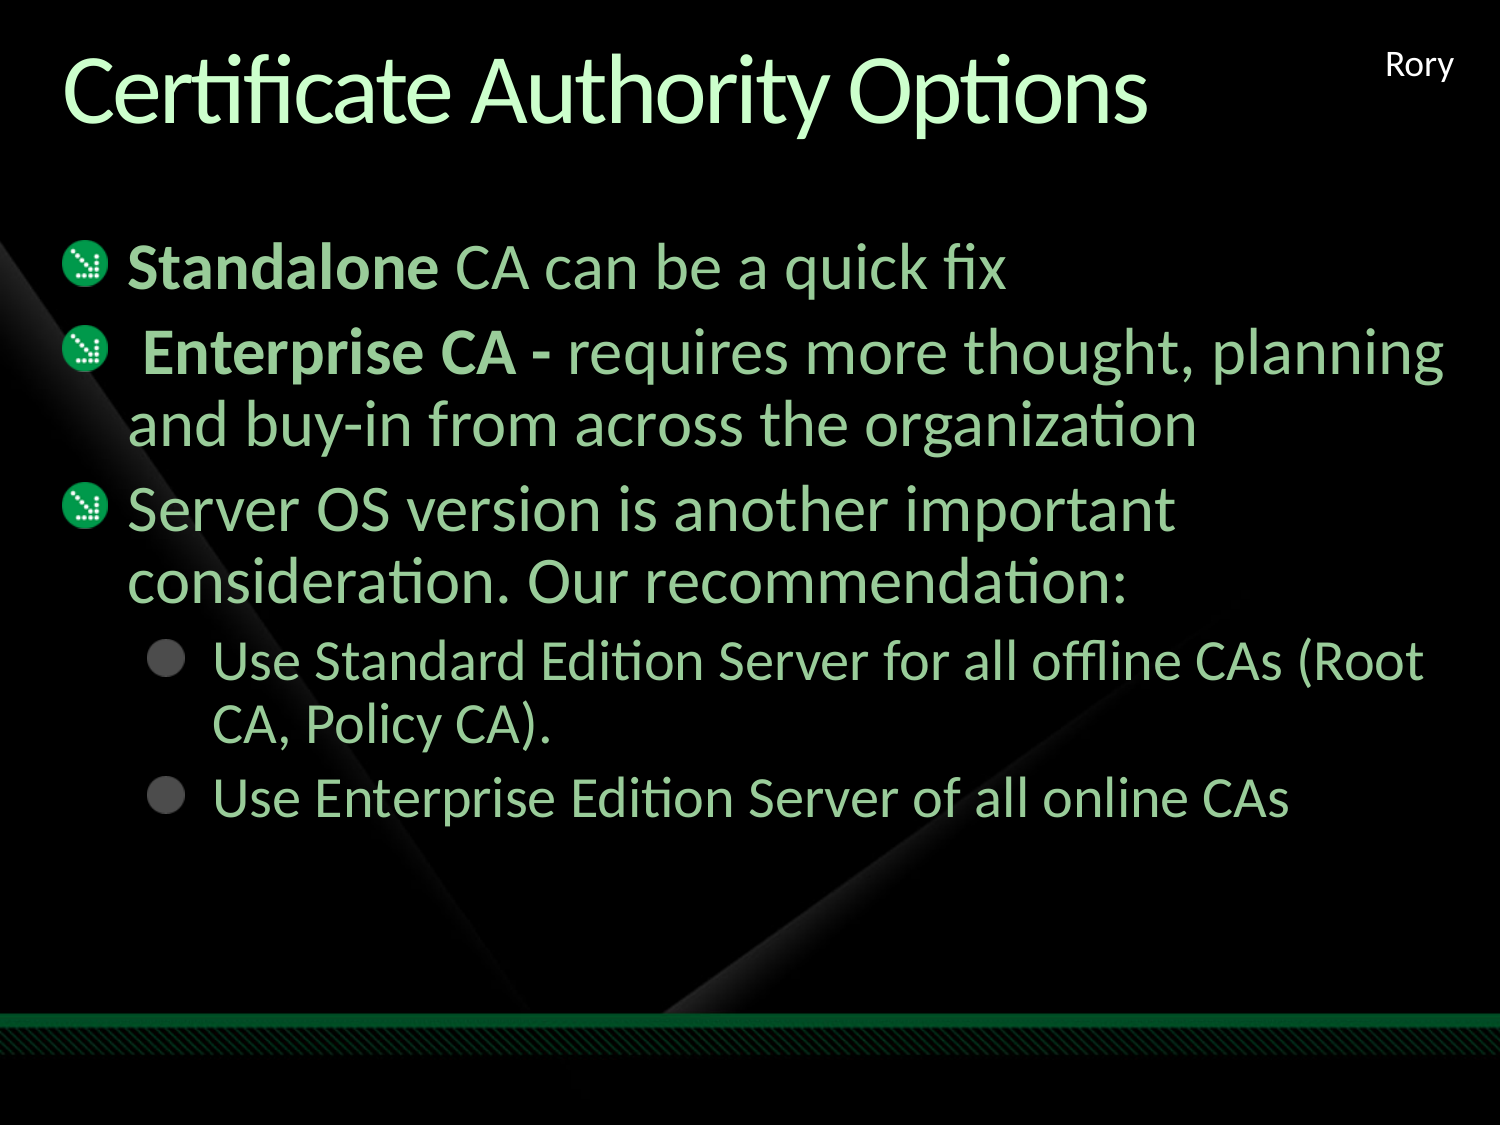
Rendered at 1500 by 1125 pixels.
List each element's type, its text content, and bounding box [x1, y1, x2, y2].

title Certificate Authority Options [62, 37, 1438, 147]
list Standalone CA can be a quick fix Enterprise CA - requires more thought, planning and buy-in from across the organization Server OS version is another important consideration. Our recommendation: Use Standard Edition Server for all offline CAs (Root CA, Policy CA). Use Enterprise Edition Server of all online CAs [62, 231, 1466, 980]
picture [0, 0, 1500, 1125]
text_box Rory [1370, 31, 1500, 91]
